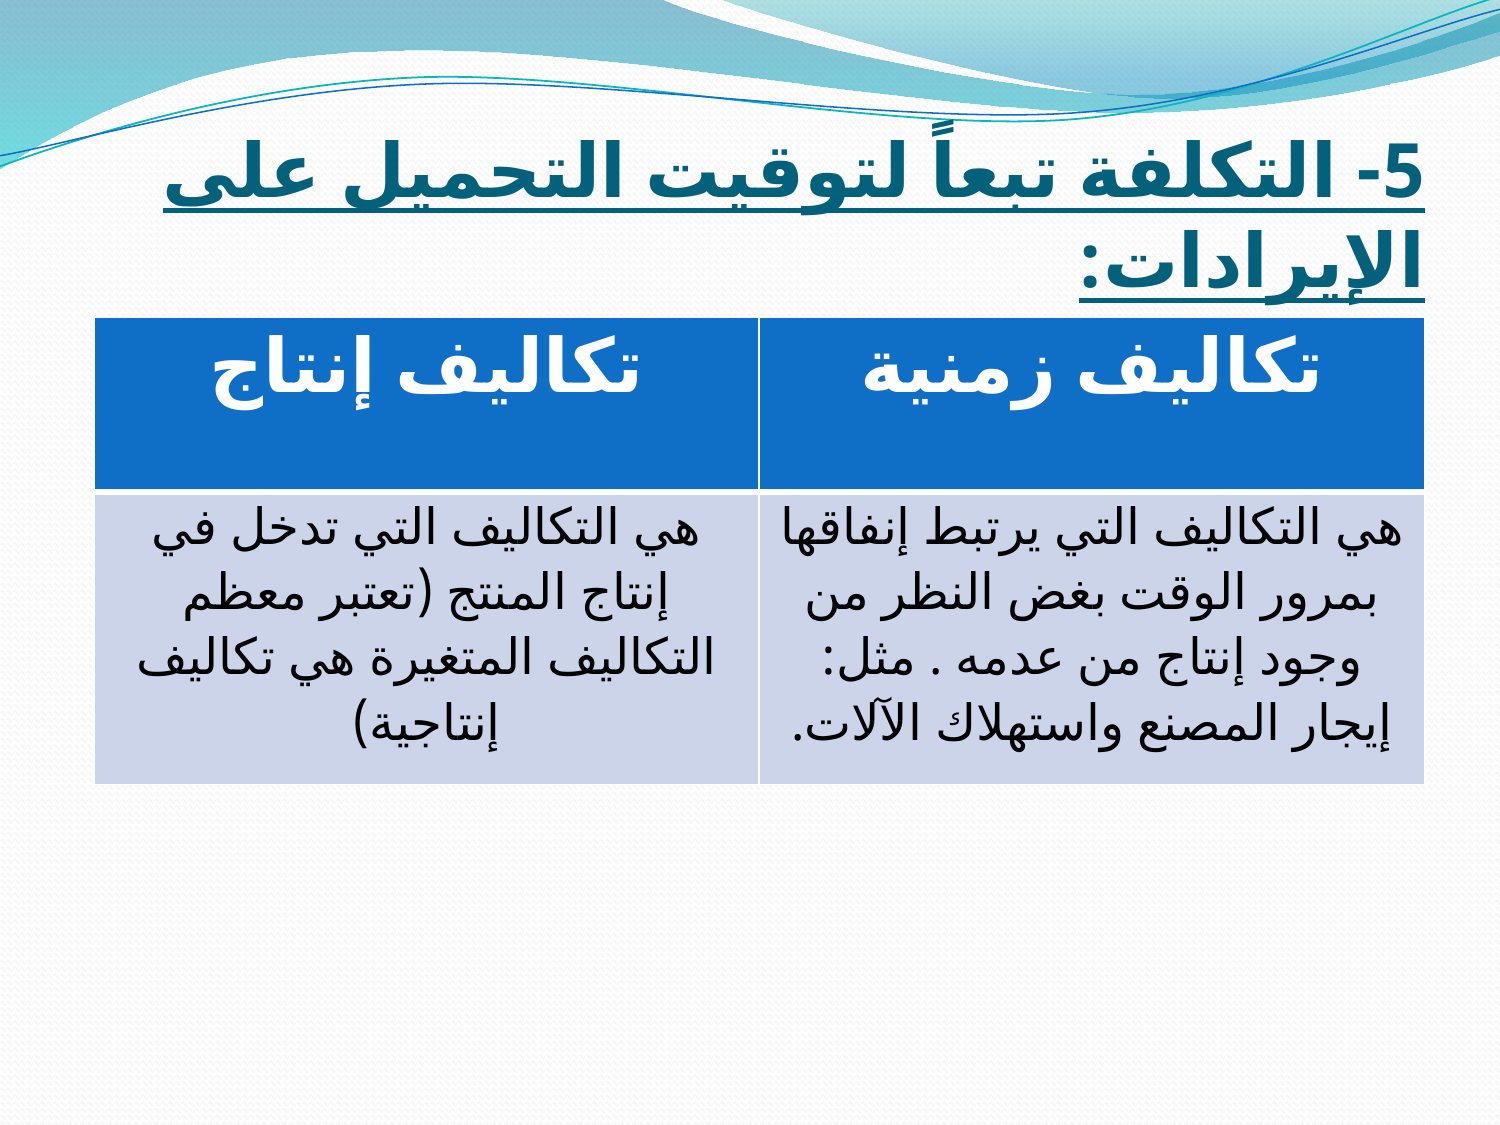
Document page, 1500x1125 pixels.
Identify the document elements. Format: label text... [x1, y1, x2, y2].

table_cell هي التكاليف التي تدخل في إنتاج المنتج (تعتبر معظم التكاليف المتغيرة هي تكاليف إنتاجية) [95, 495, 758, 784]
table_cell هي التكاليف التي يرتبط إنفاقها بمرور الوقت بغض النظر من وجود إنتاج من عدمه . مثل: إيجار المصنع واستهلاك الآلات. [760, 495, 1424, 784]
table_header تكاليف إنتاج [95, 318, 758, 489]
title 5- التكلفة تبعاً لتوقيت التحميل على الإيرادات: [75, 115, 1425, 303]
table_header تكاليف زمنية [760, 318, 1424, 489]
